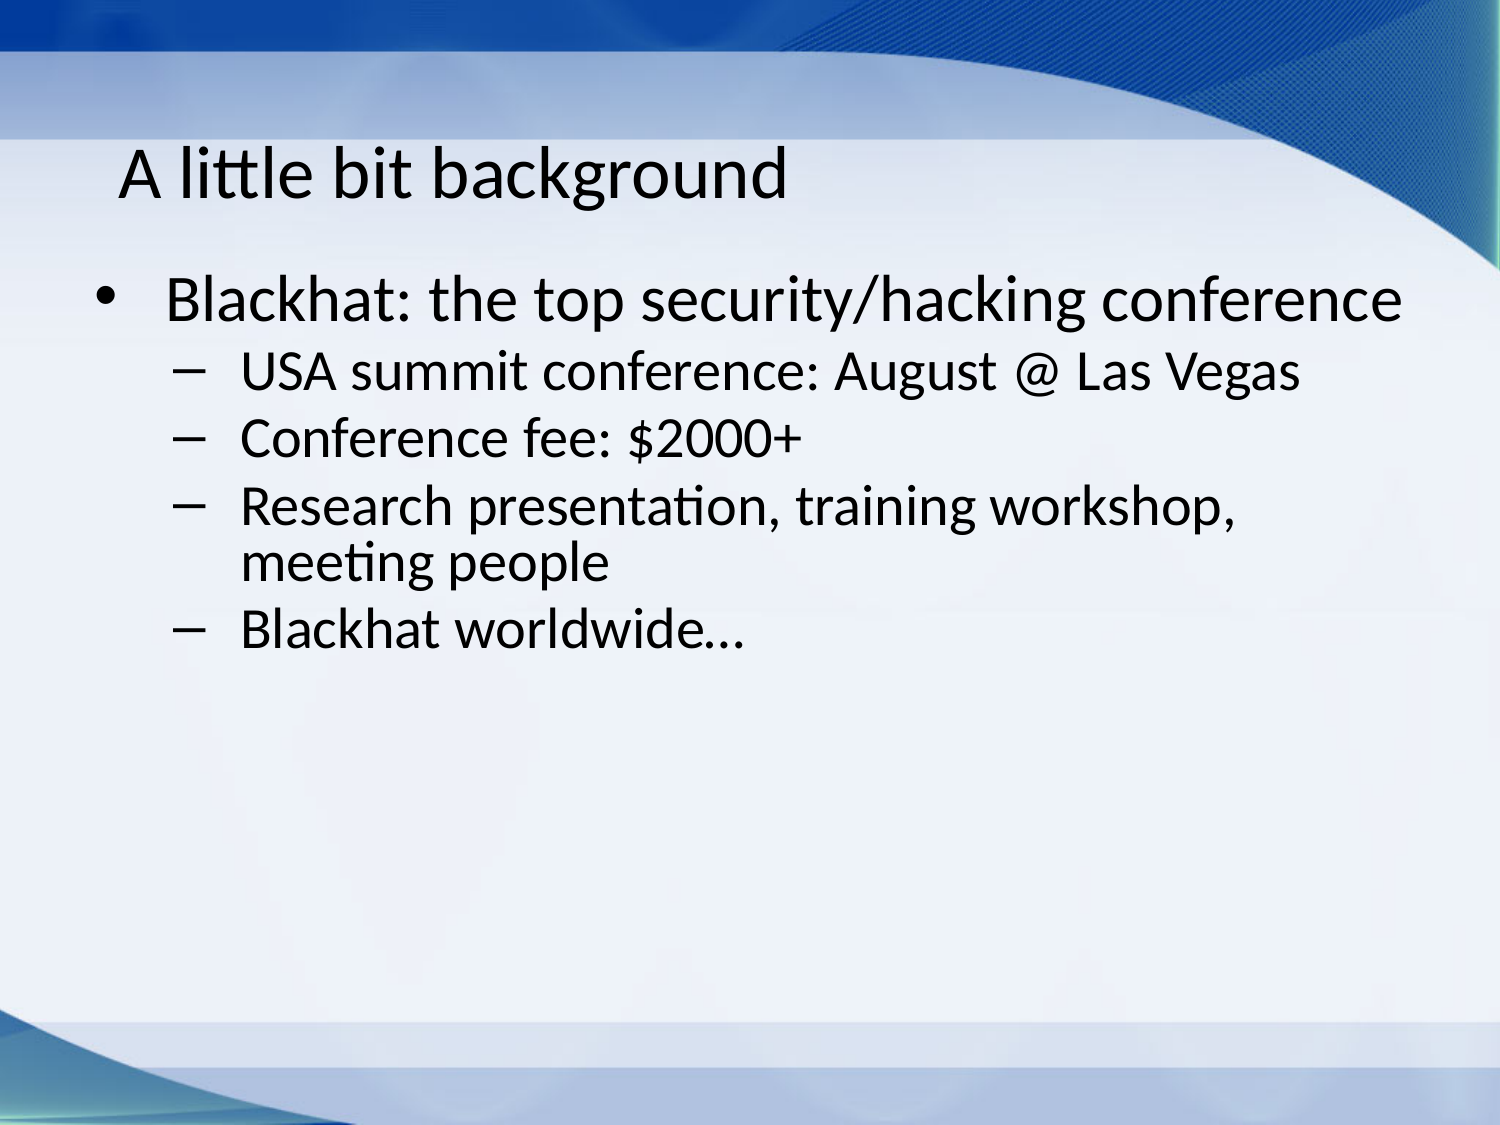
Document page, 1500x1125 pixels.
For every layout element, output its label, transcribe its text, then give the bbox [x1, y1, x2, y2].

list Blackhat: the top security/hacking conference USA summit conference: August @ Las Vegas Conference fee: $2000+ Research presentation, training workshop, meeting people Blackhat worldwide… [75, 262, 1425, 1063]
title A little bit background [103, 59, 1397, 262]
picture [0, 0, 1500, 1125]
